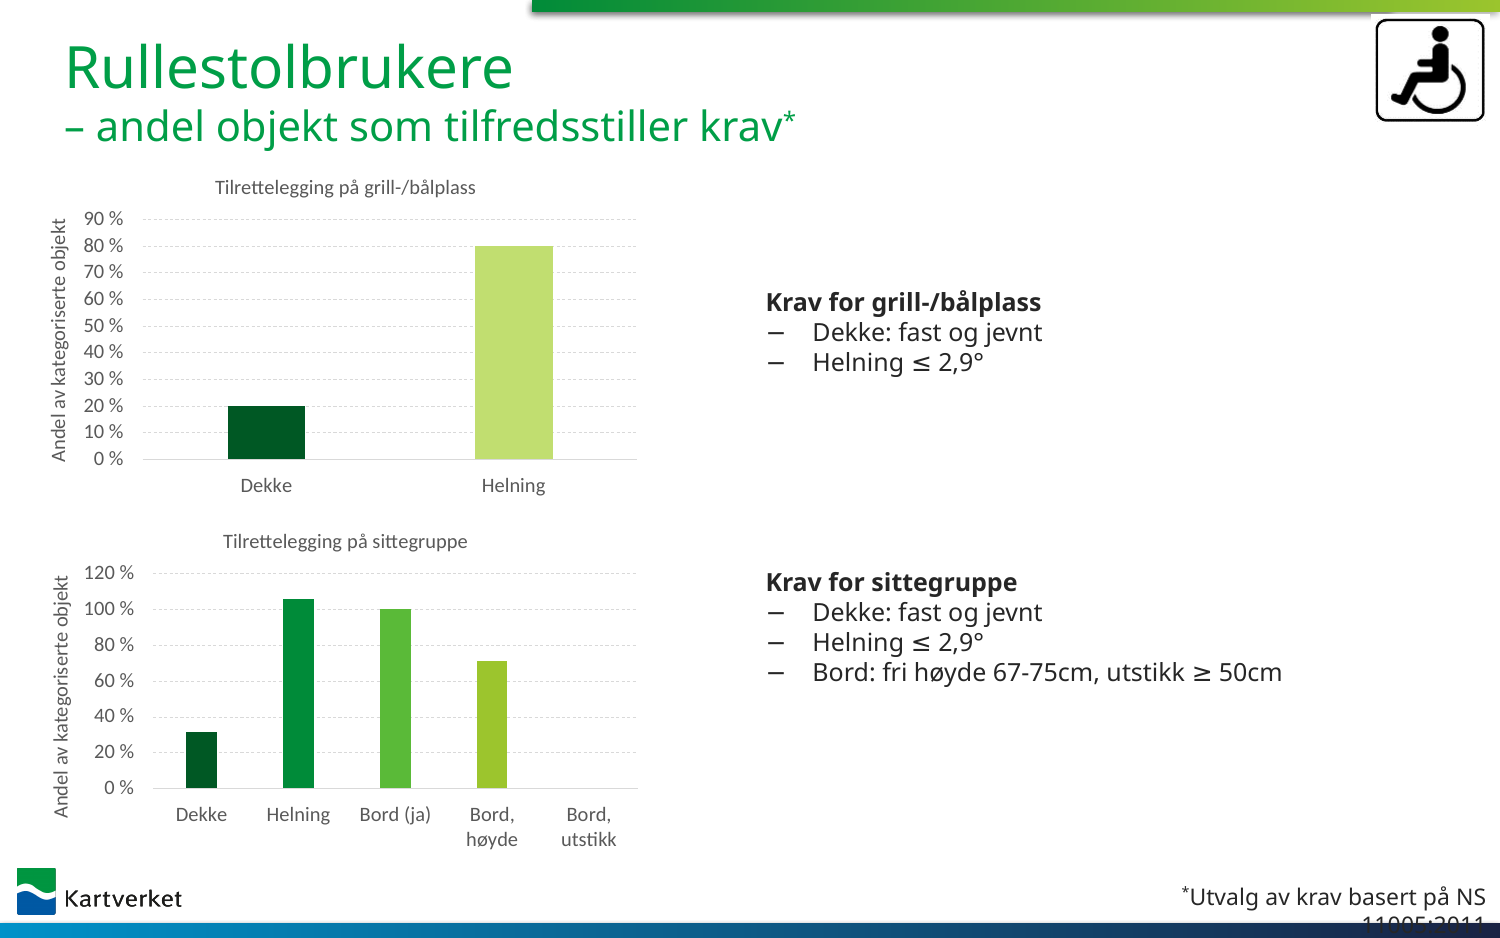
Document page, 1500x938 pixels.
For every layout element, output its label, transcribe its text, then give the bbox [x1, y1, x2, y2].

picture [41, 520, 650, 859]
picture [41, 166, 650, 505]
text_box Krav for grill-/bålplass Dekke: fast og jevnt Helning ≤ 2,9° [750, 279, 1452, 384]
text_box *Utvalg av krav basert på NS 11005:2011 [1068, 873, 1500, 938]
picture [1371, 13, 1491, 127]
text_box Krav for sittegruppe Dekke: fast og jevnt Helning ≤ 2,9° Bord: fri høyde 67-75cm, utstikk ≥ 50cm [750, 559, 1500, 694]
text_box Rullestolbrukere – andel objekt som tilfredsstiller krav* [49, 14, 1431, 158]
